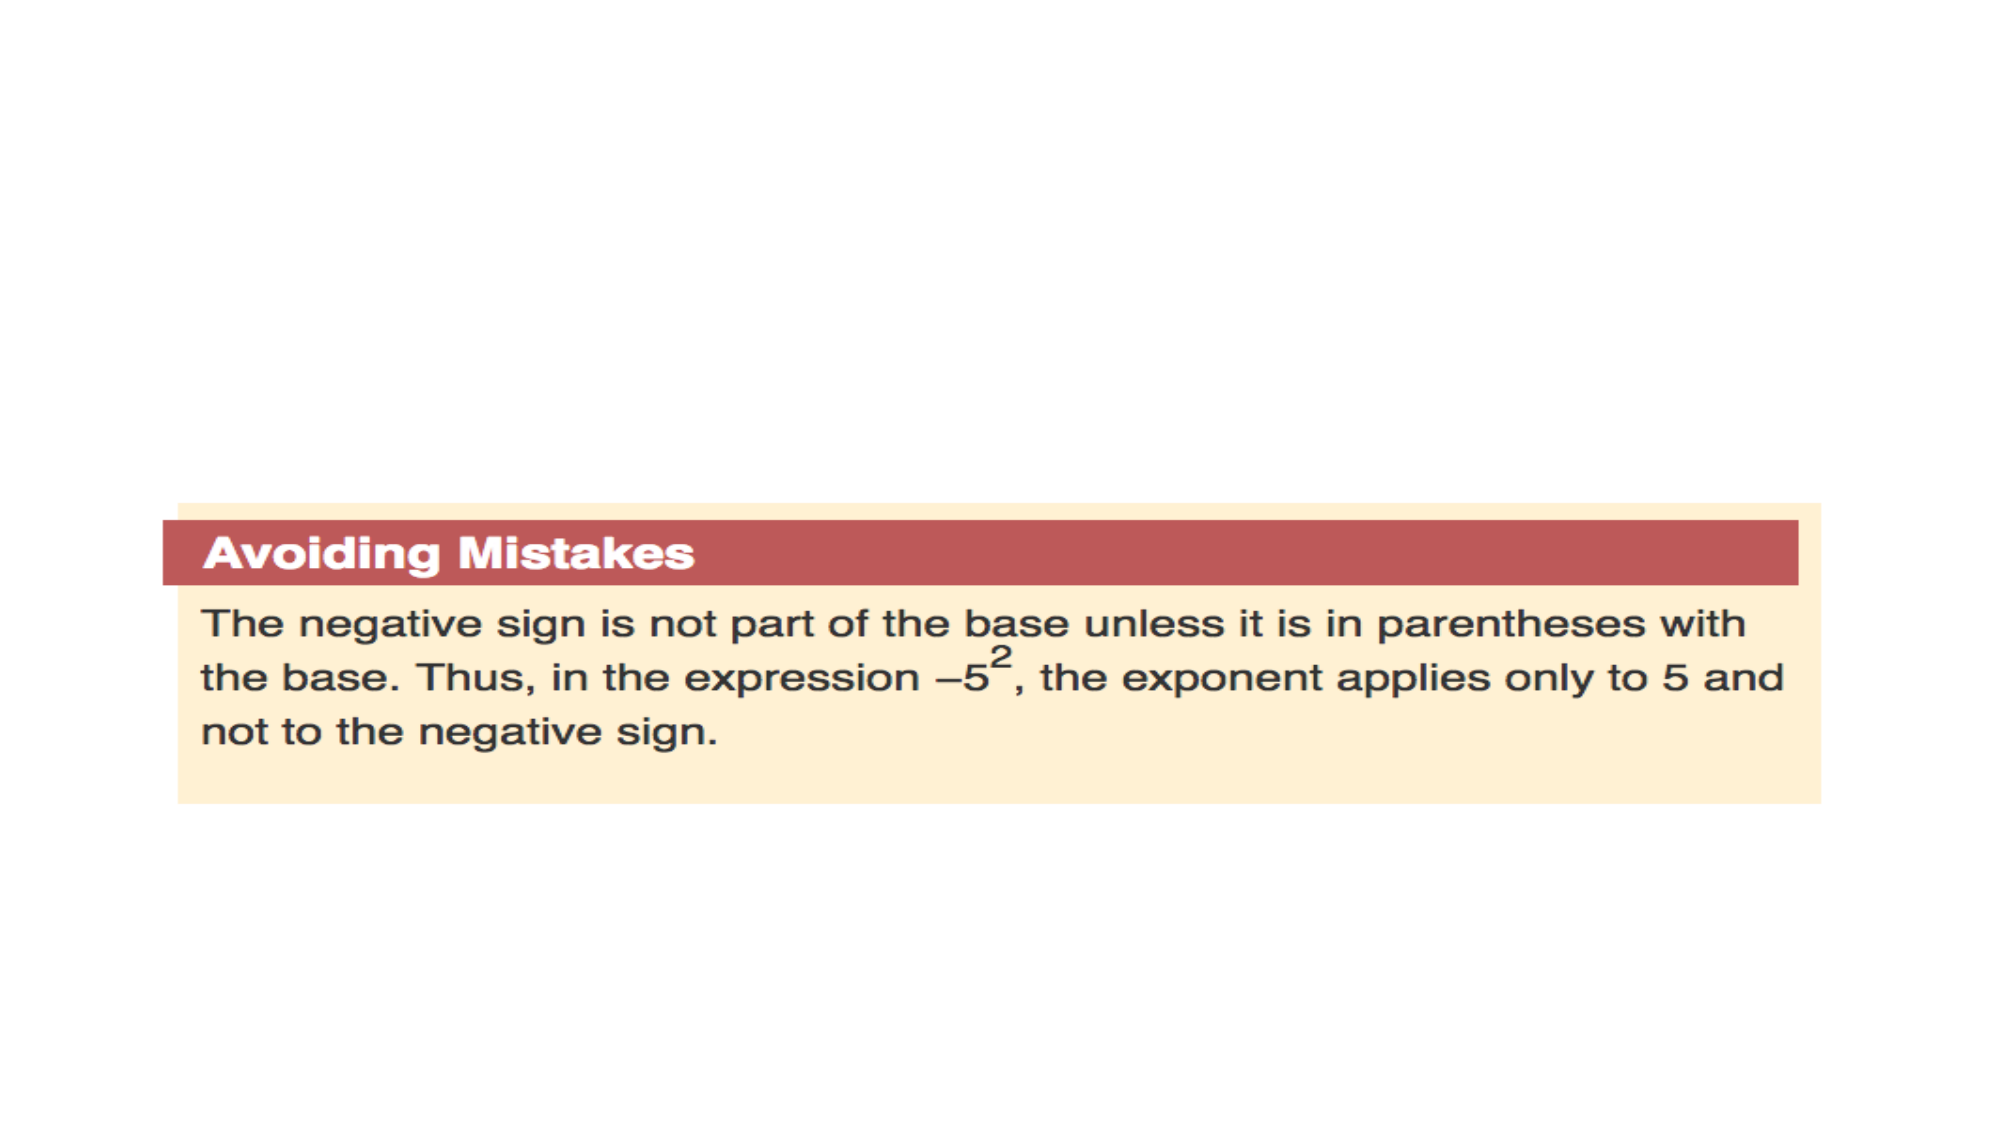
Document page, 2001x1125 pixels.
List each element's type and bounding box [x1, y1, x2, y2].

list [137, 299, 1863, 1014]
